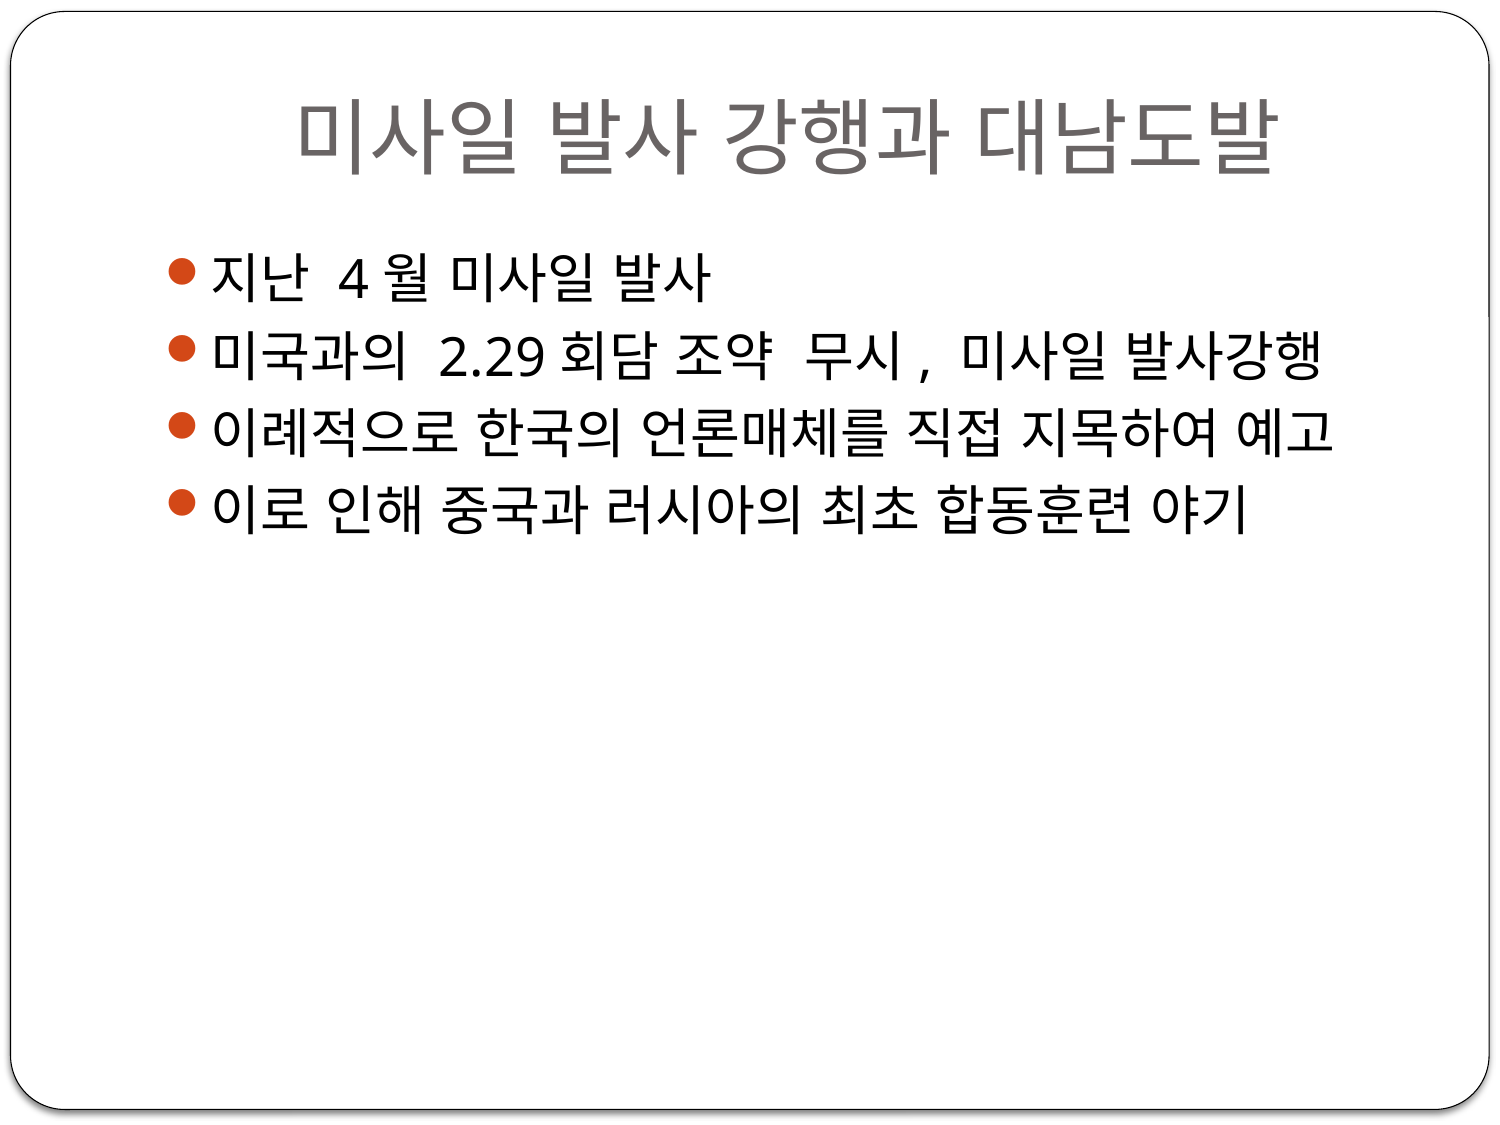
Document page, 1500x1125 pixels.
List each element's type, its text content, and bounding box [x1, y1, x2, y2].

list 지난 4월 미사일 발사 미국과의 2.29회담 조약 무시, 미사일 발사강행 이례적으로 한국의 언론매체를 직접 지목하여 예고 이로 인해 중국과 러시아의 최초 합동훈련 야기 [150, 237, 1425, 988]
title 미사일 발사 강행과 대남도발 [150, 45, 1425, 233]
